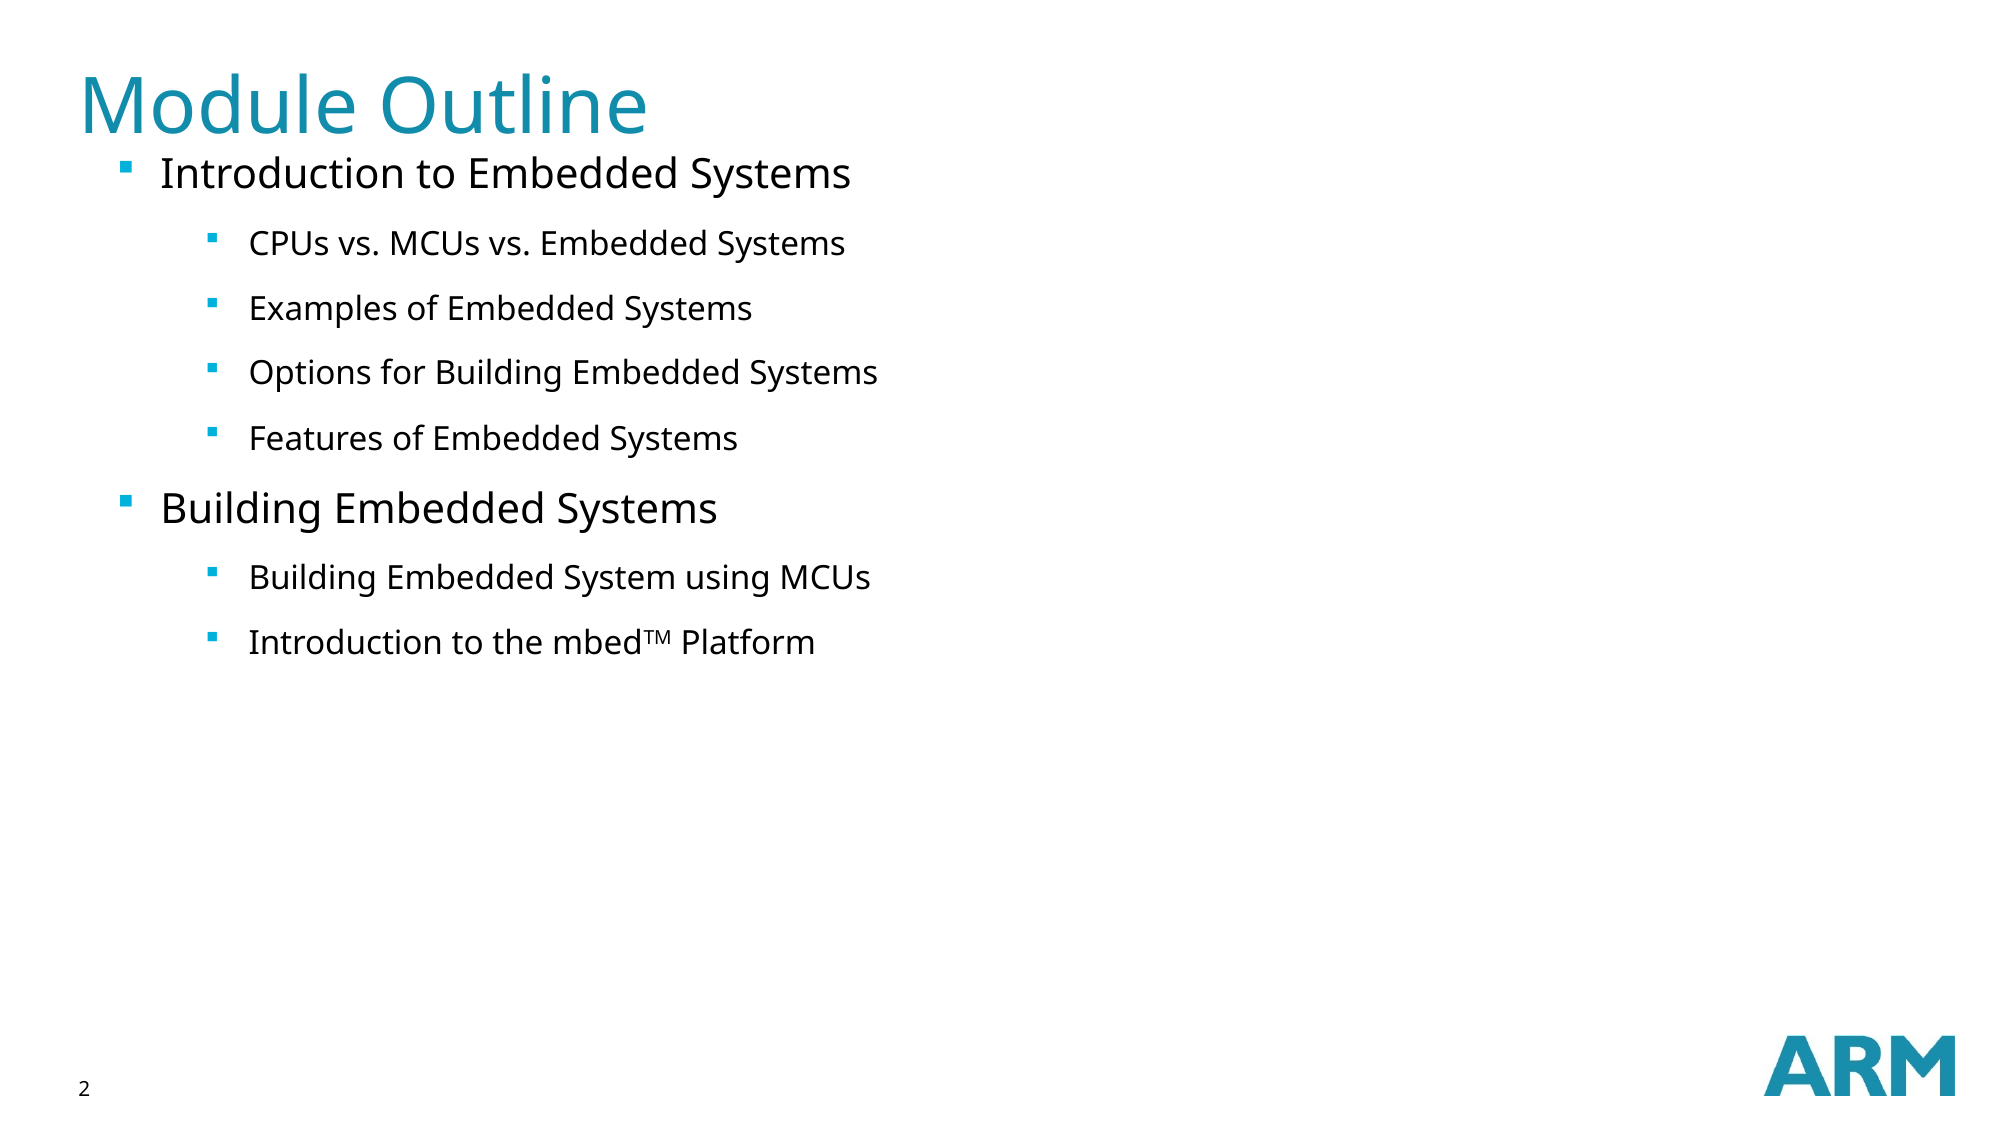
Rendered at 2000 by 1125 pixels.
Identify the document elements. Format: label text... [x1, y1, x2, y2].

picture [1763, 1035, 1955, 1096]
title Module Outline [78, 55, 1910, 150]
list Introduction to Embedded Systems CPUs vs. MCUs vs. Embedded Systems Examples of Embedded Systems Options for Building Embedded Systems Features of Embedded Systems Building Embedded Systems Building Embedded System using MCUs Introduction to the mbedTM Platform [116, 146, 1975, 1006]
